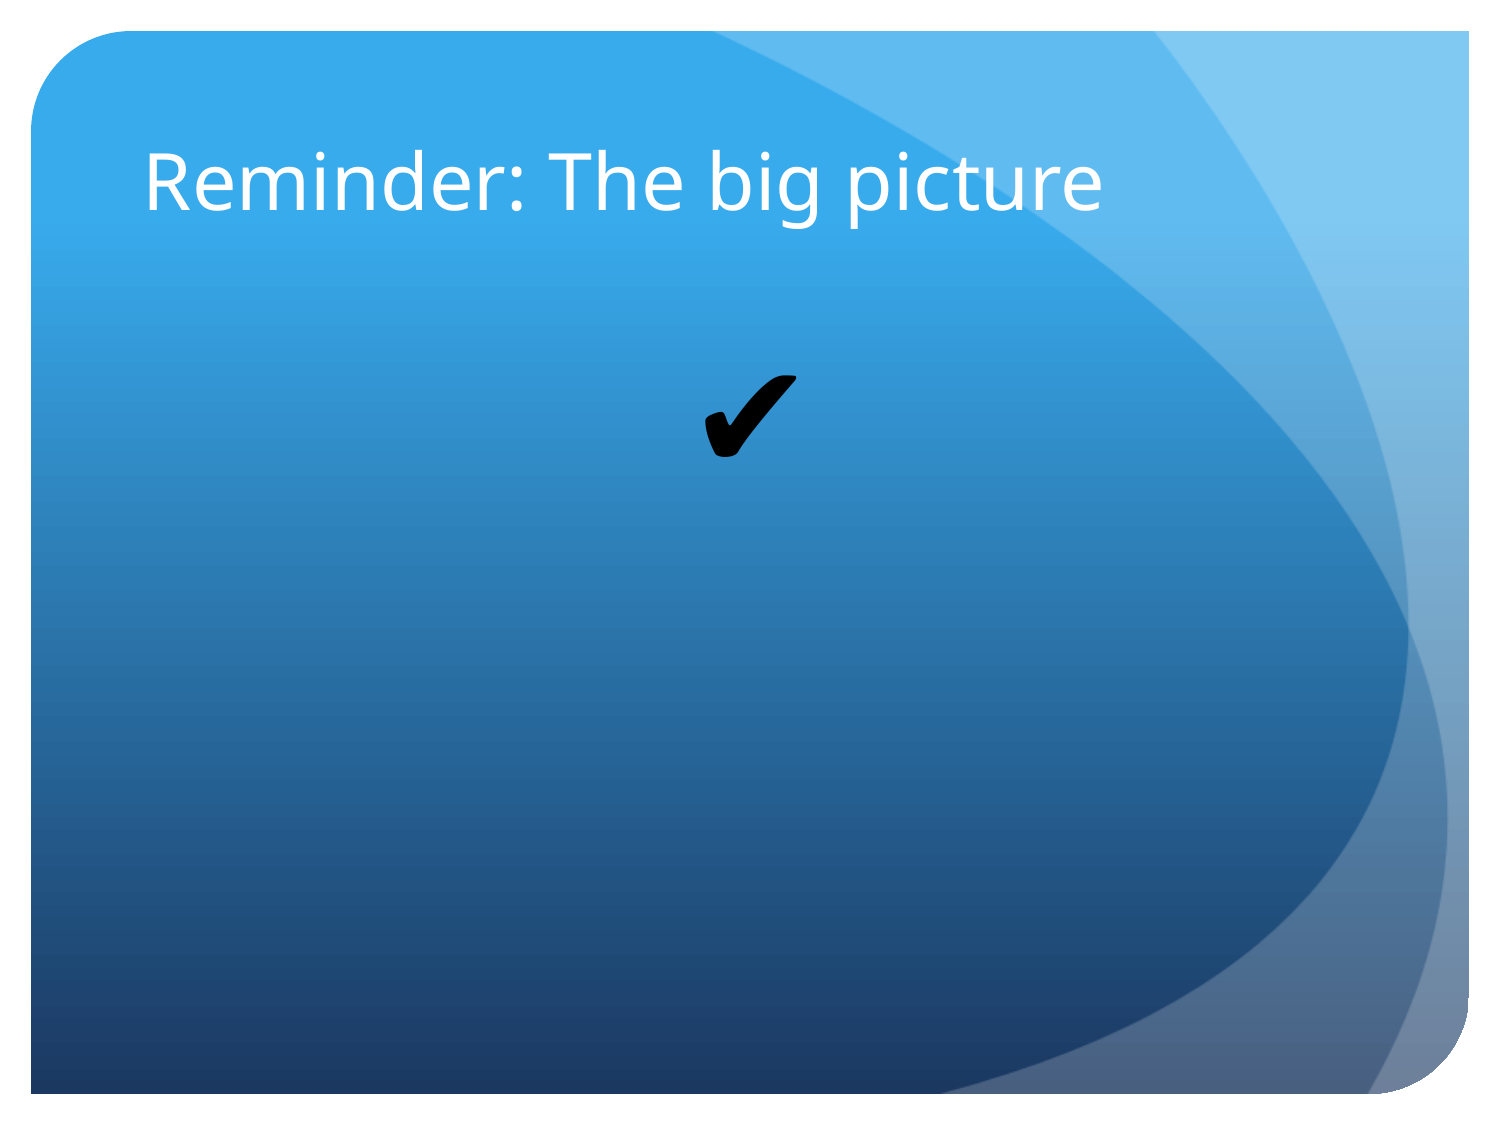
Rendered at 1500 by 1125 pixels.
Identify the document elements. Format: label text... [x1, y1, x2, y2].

title Reminder: The big picture [127, 62, 1372, 234]
picture [24, 30, 1473, 1094]
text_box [295, 313, 1296, 981]
